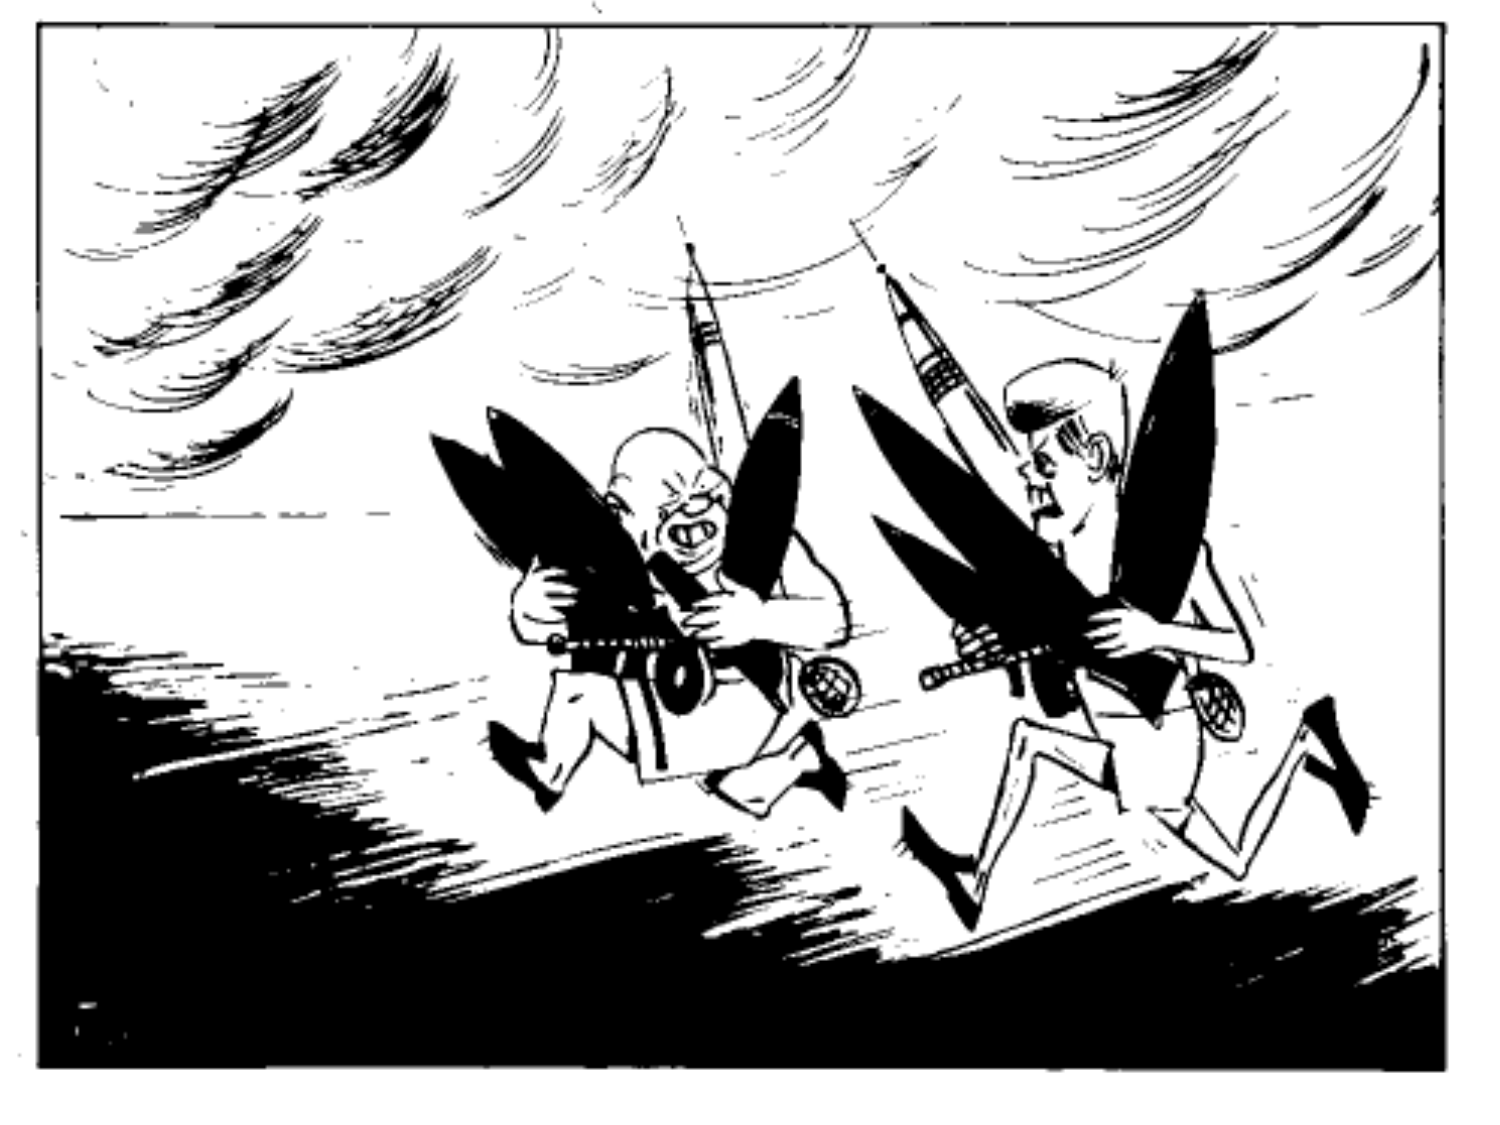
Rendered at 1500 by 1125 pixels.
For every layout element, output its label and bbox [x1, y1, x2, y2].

list [0, 0, 1500, 1088]
